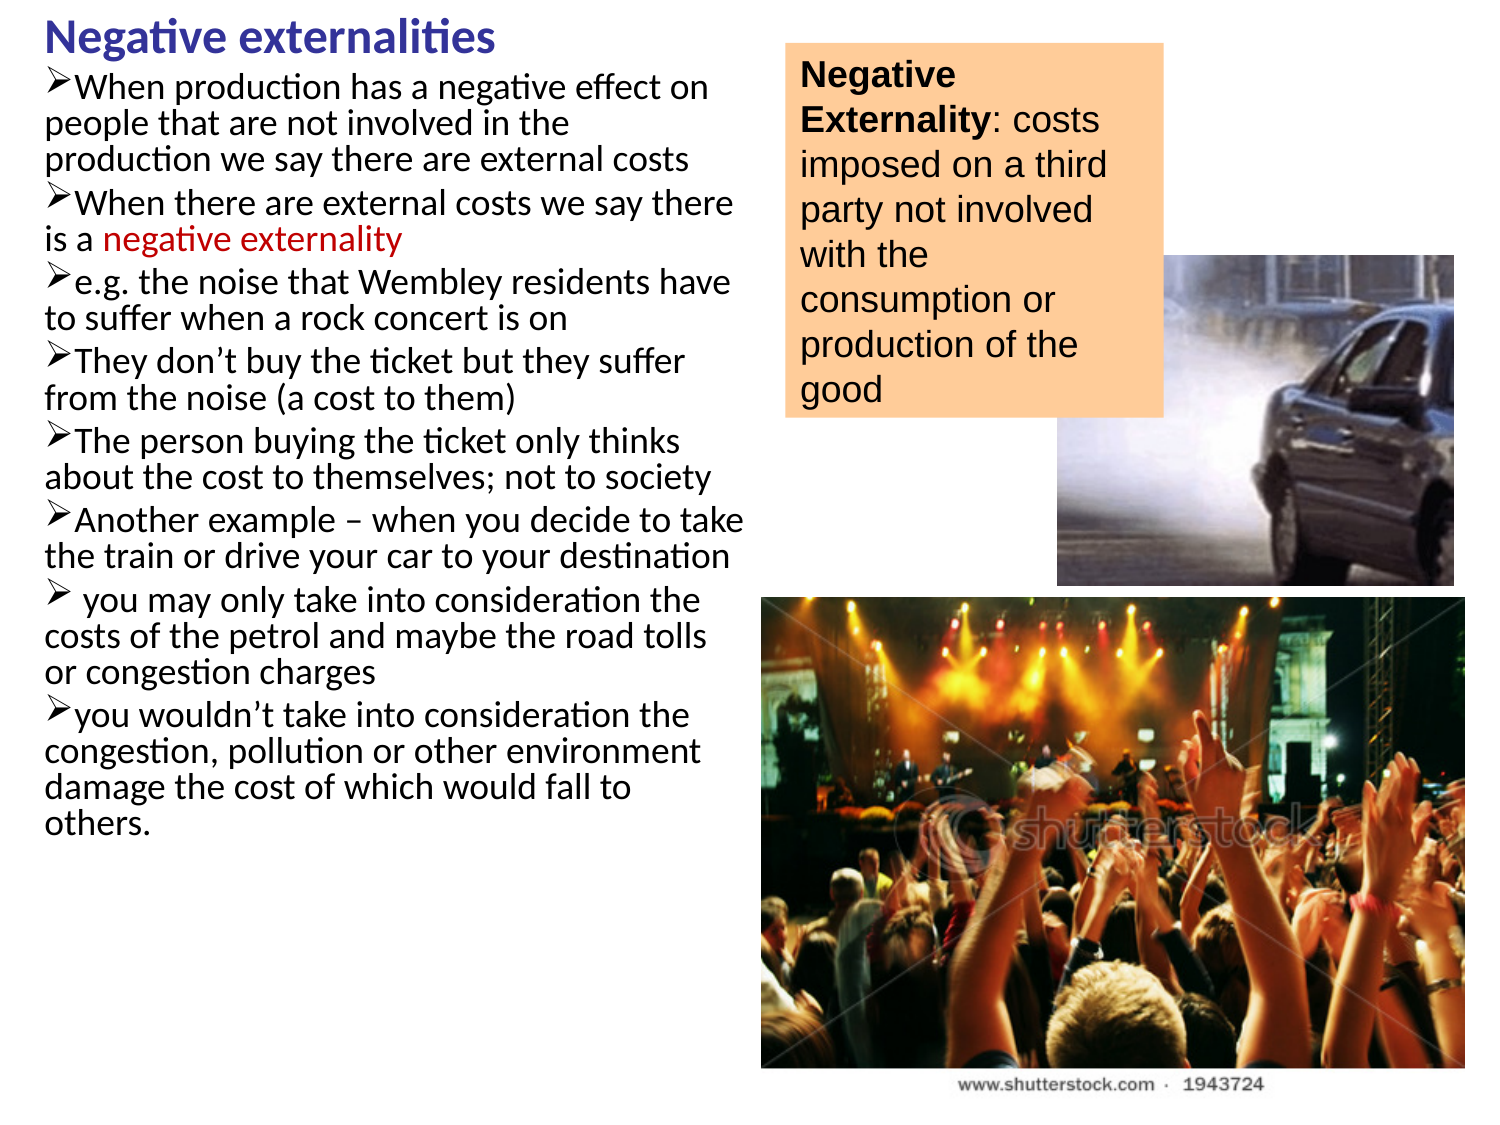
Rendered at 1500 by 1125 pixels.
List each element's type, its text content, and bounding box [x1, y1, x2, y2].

picture [1056, 255, 1454, 586]
picture [761, 597, 1465, 1100]
subtitle Negative externalities When production has a negative effect on people that are not involved in the production we say there are external costs When there are external costs we say there is a negative externality e.g. the noise that Wembley residents have to suffer when a rock concert is on They don’t buy the ticket but they suffer from the noise (a cost to them) The person buying the ticket only thinks about the cost to themselves; not to society Another example – when you decide to take the train or drive your car to your destination you may only take into consideration the costs of the petrol and maybe the road tolls or congestion charges you wouldn’t take into consideration the congestion, pollution or other environment damage the cost of which would fall to others. [29, 8, 762, 1060]
text_box Negative Externality: costs imposed on a third party not involved with the consumption or production of the good [785, 42, 1164, 418]
